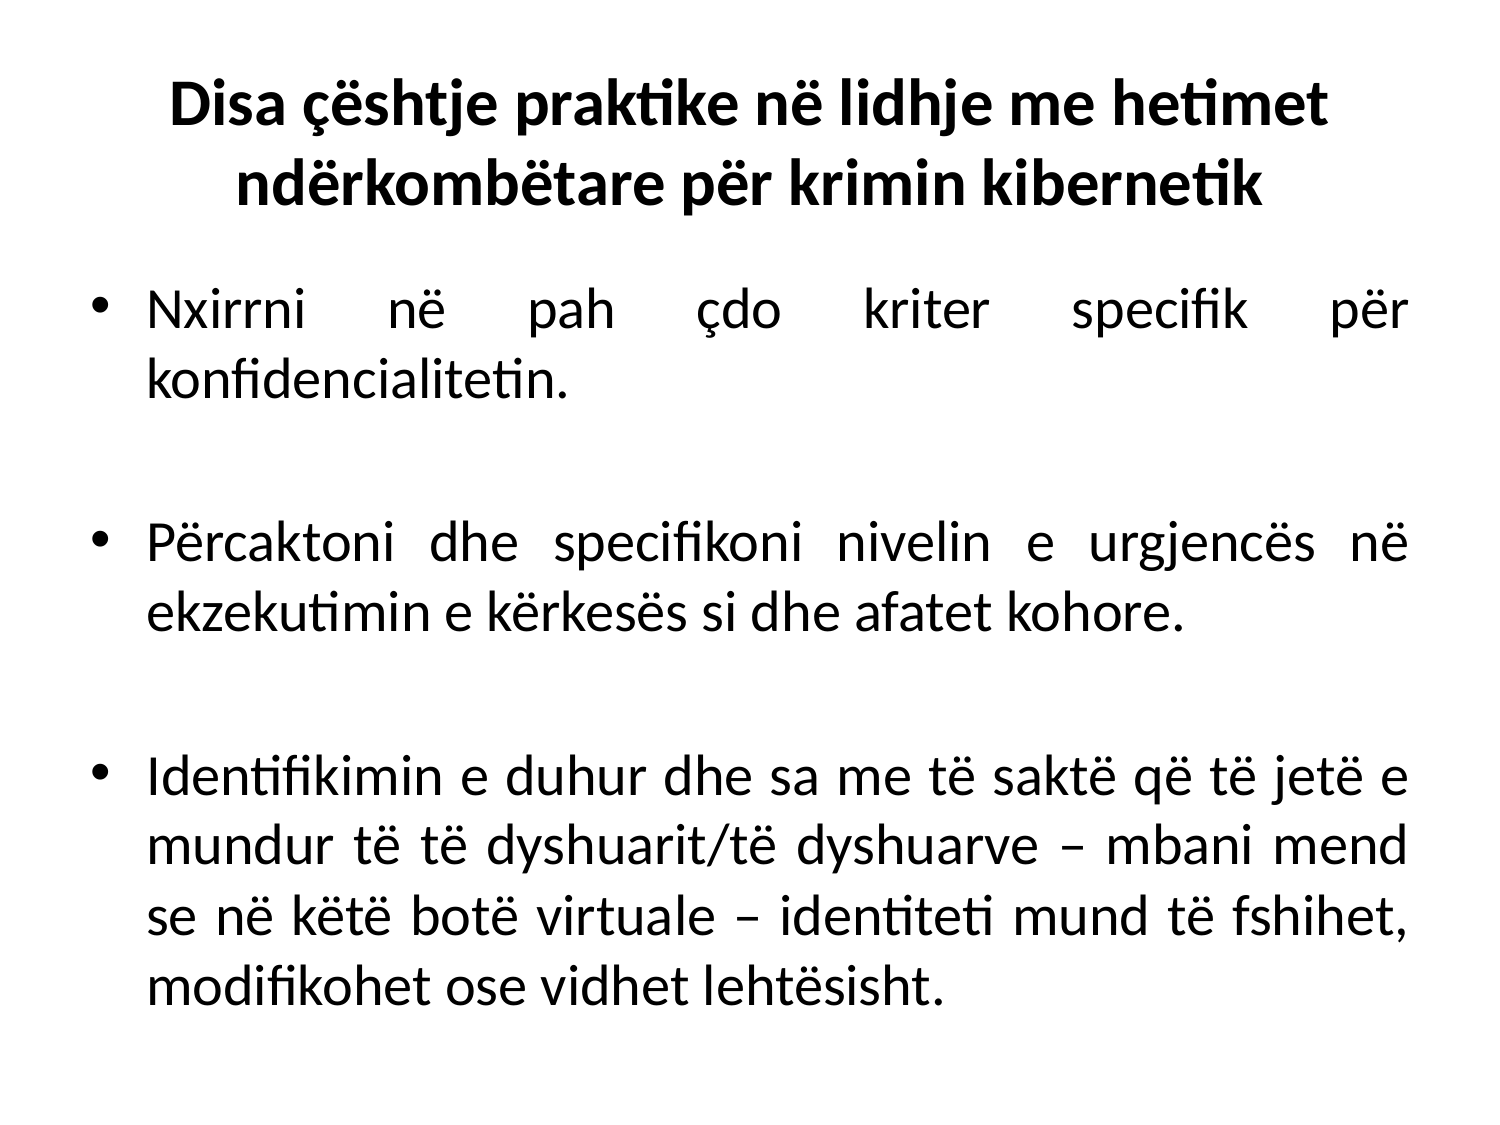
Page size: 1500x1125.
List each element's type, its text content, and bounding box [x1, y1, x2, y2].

list Nxirrni në pah çdo kriter specifik për konfidencialitetin. Përcaktoni dhe specifikoni nivelin e urgjencës në ekzekutimin e kërkesës si dhe afatet kohore. Identifikimin e duhur dhe sa me të saktë që të jetë e mundur të të dyshuarit/të dyshuarve – mbani mend se në këtë botë virtuale – identiteti mund të fshihet, modifikohet ose vidhet lehtësisht. [74, 262, 1426, 1056]
title Disa çështje praktike në lidhje me hetimet ndërkombëtare për krimin kibernetik [74, 44, 1426, 233]
